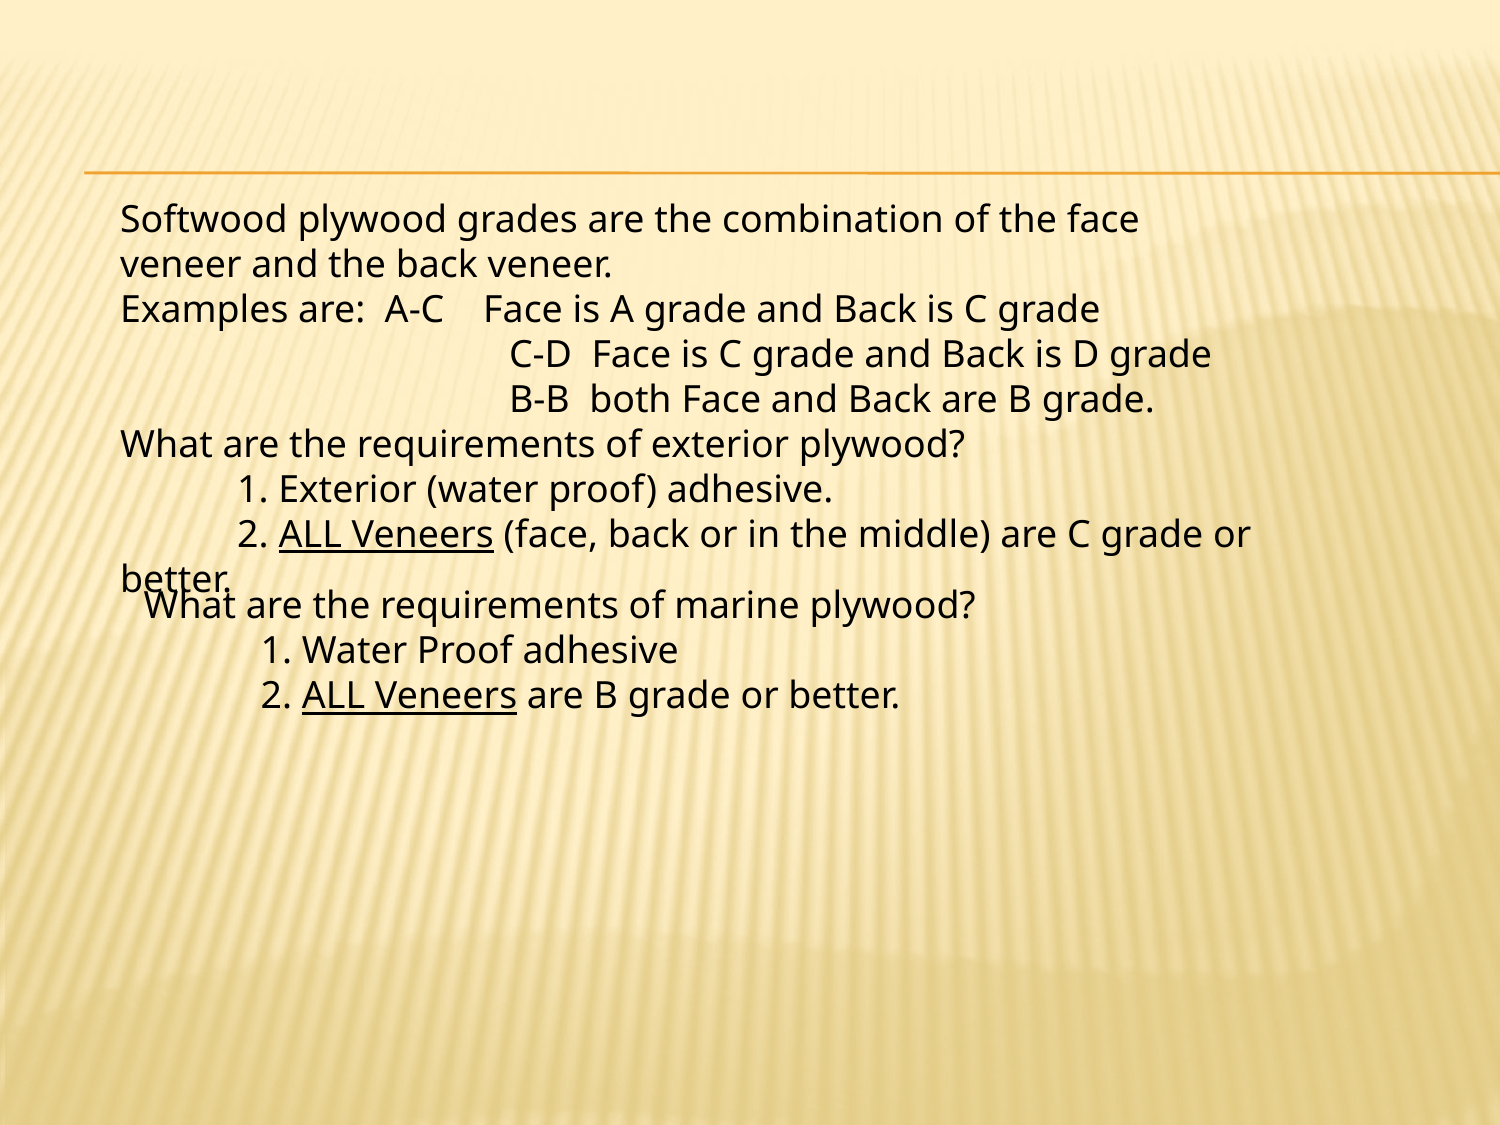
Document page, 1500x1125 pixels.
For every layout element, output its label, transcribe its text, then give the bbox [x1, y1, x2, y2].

text_box What are the requirements of marine plywood? 1. Water Proof adhesive 2. ALL Veneers are B grade or better. [128, 653, 1254, 724]
text_box Softwood plywood grades are the combination of the face veneer and the back veneer. Examples are: A-C Face is A grade and Back is C grade C-D Face is C grade and Back is D grade B-B both Face and Back are B grade. What are the requirements of exterior plywood? 1. Exterior (water proof) adhesive. 2. ALL Veneers (face, back or in the middle) are C grade or better. [105, 187, 1278, 653]
